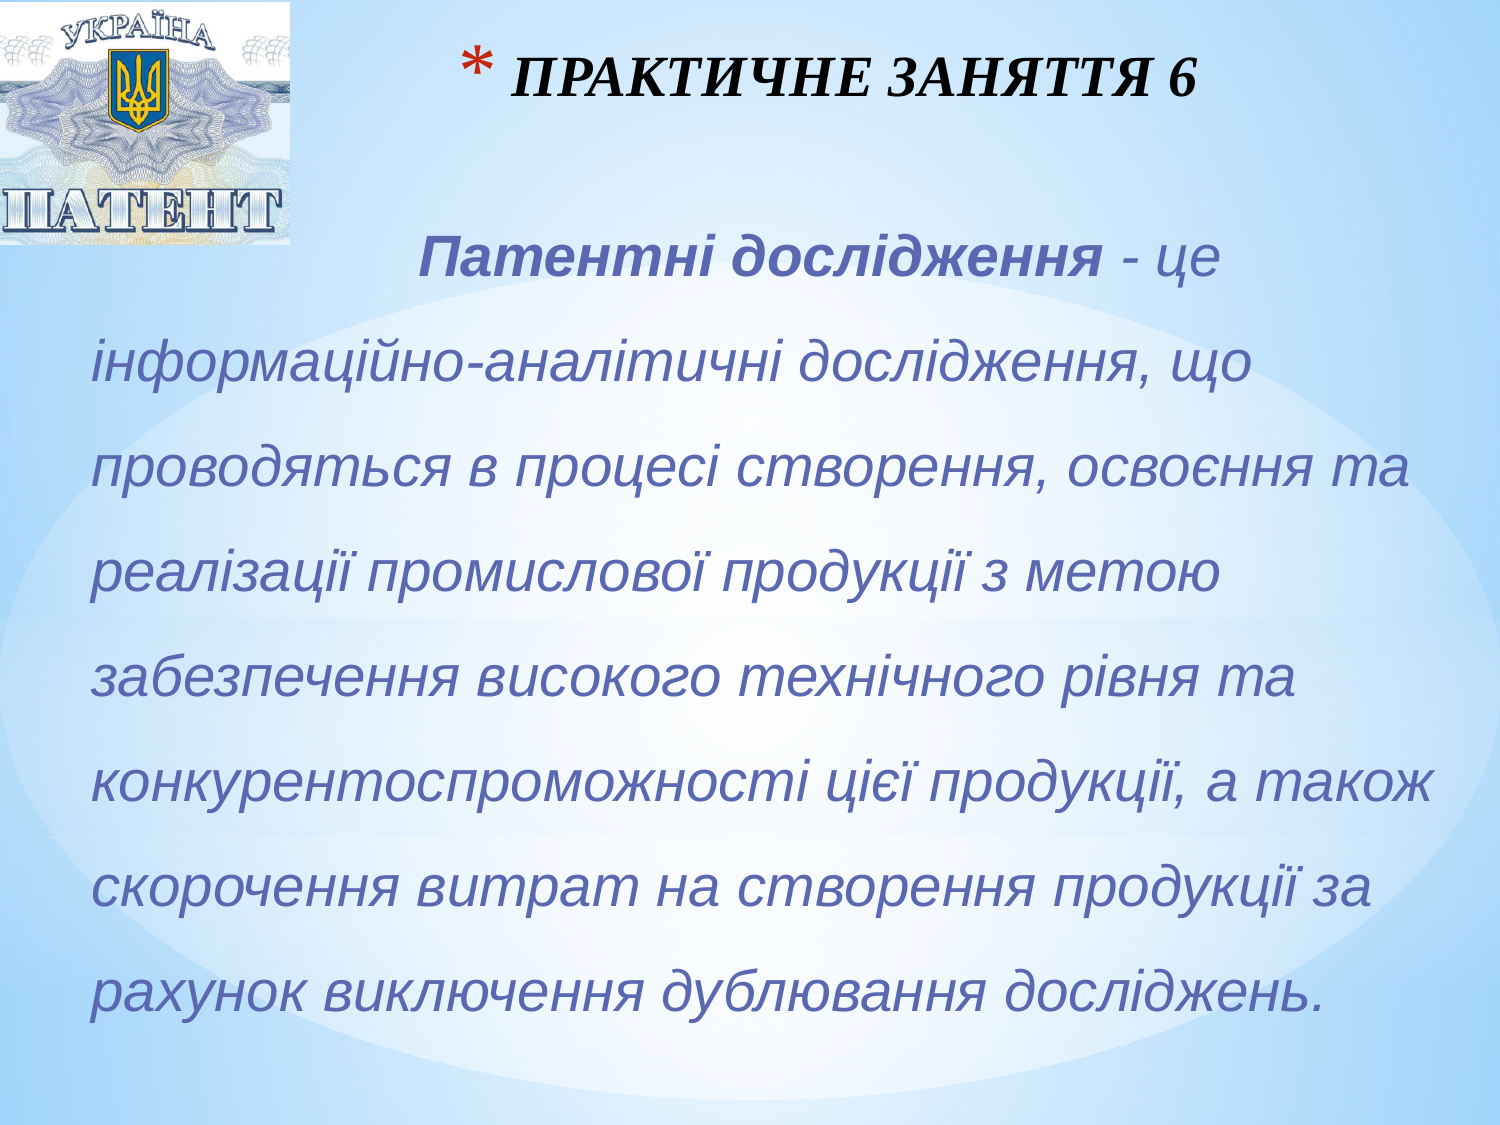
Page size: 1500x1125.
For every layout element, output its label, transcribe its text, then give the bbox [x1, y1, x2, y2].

picture [0, 2, 290, 245]
title ПРАКТИЧНЕ ЗАНЯТТЯ 6 [295, 30, 1427, 114]
text_box Патентні дослідження - це інформаційно-аналітичні дослідження, що проводяться в процесі створення, освоєння та реалізації промислової продукції з метою забезпечення високого технічного рівня та конкурентоспроможності цієї продукції, а також скорочення витрат на створення продукції за рахунок виключення дублювання досліджень. [76, 176, 1496, 1031]
